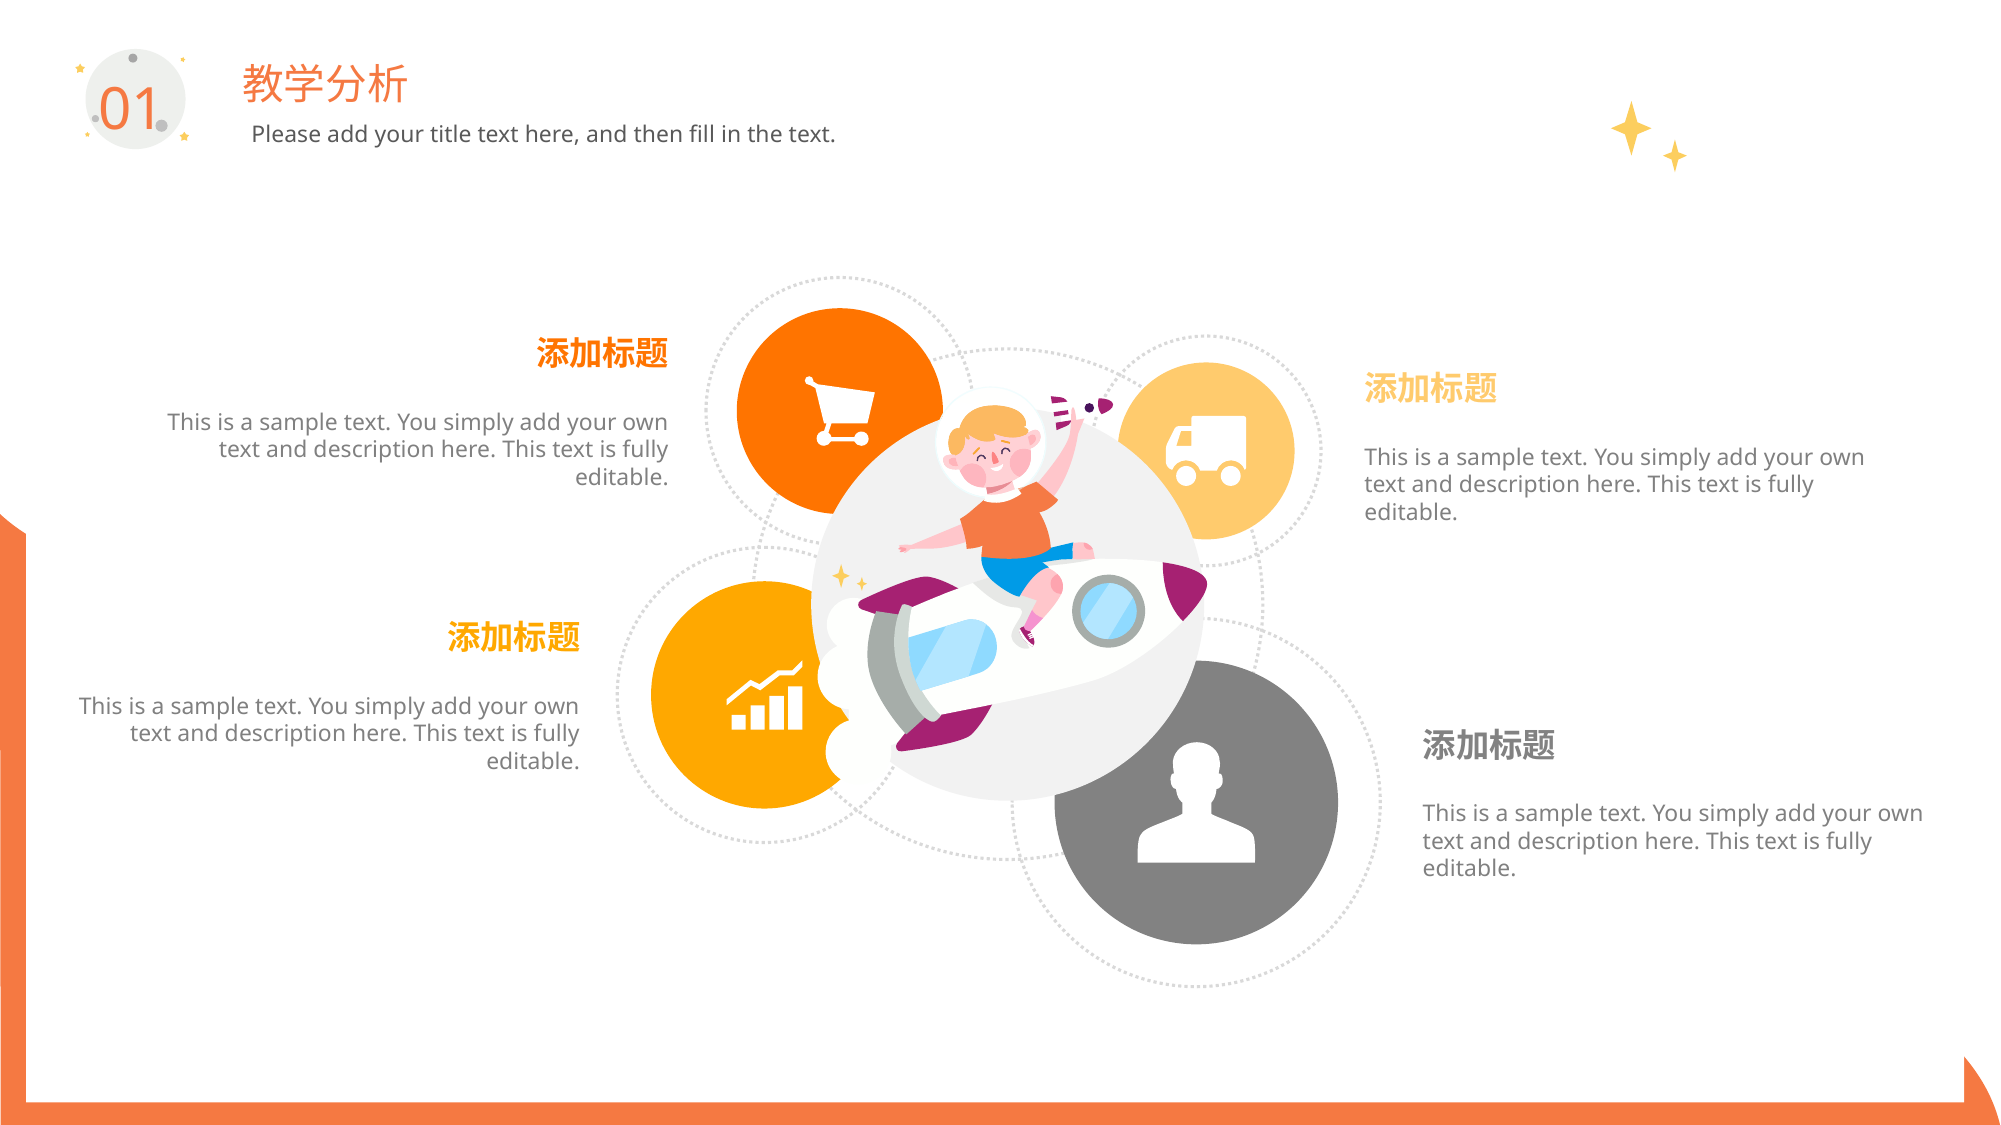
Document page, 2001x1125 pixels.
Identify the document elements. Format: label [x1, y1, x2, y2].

text_box [75, 48, 904, 155]
text_box [1210, 415, 1247, 486]
text_box [817, 386, 1210, 785]
text_box [726, 660, 803, 730]
text_box [1610, 100, 1687, 173]
text_box [0, 26, 2000, 1125]
